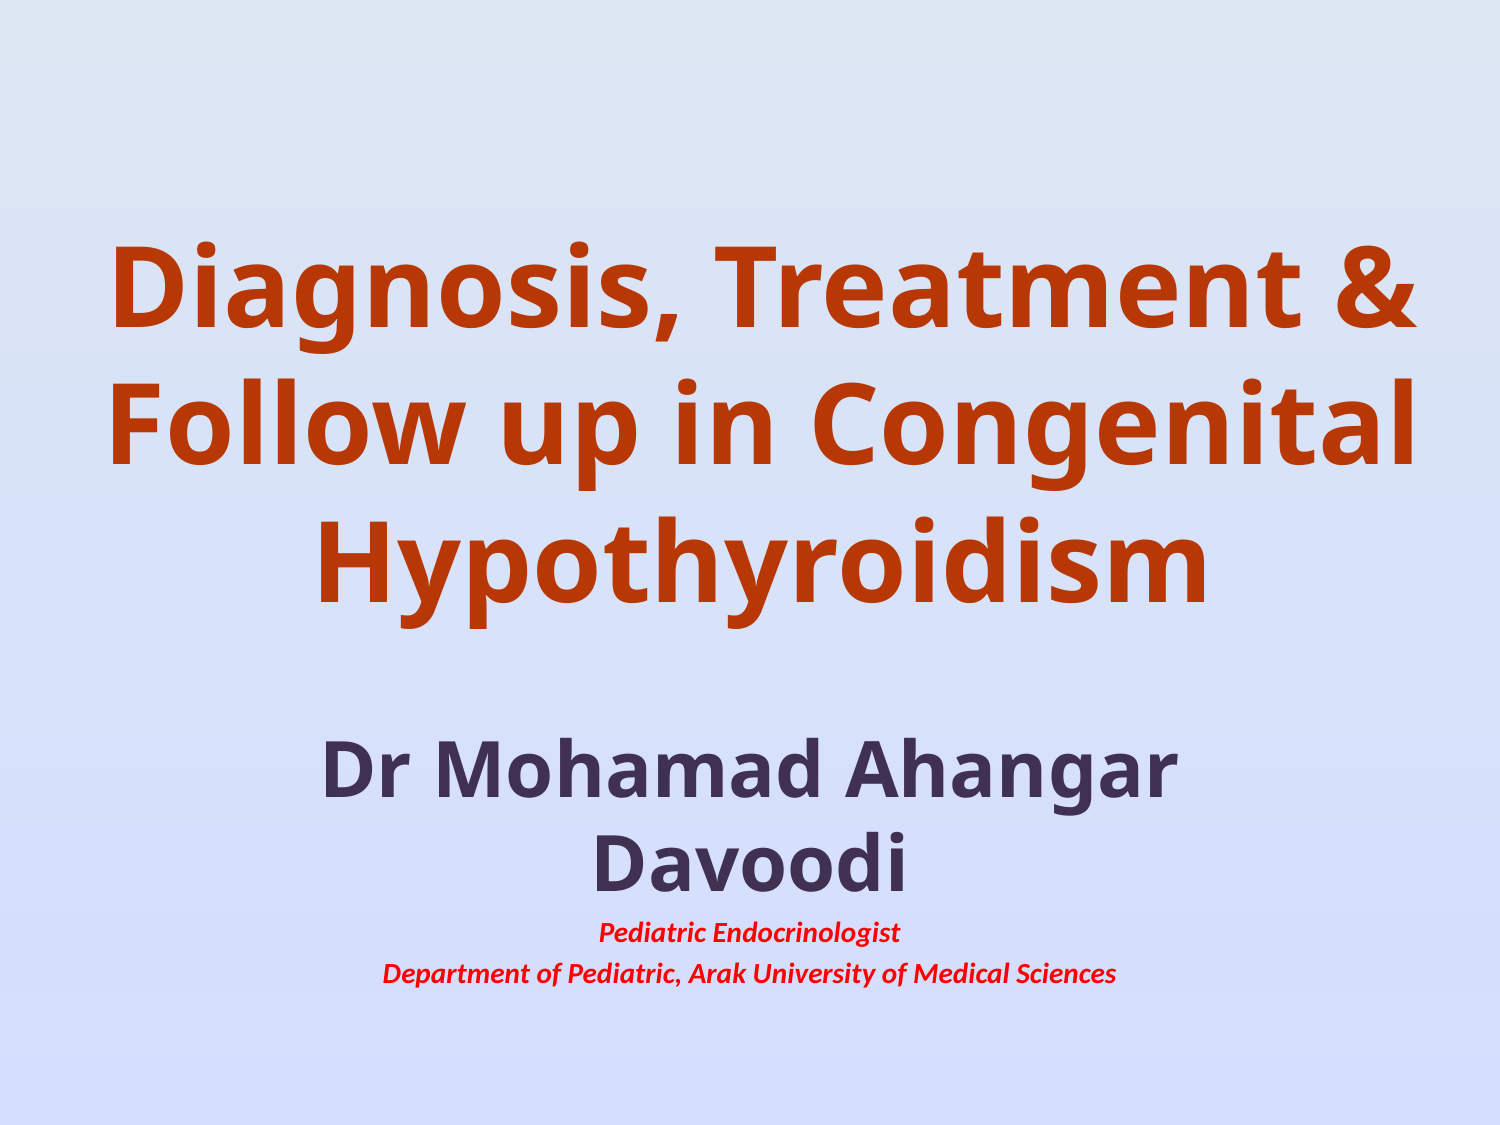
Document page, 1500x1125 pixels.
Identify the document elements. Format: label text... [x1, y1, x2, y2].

subtitle Dr Mohamad Ahangar Davoodi Pediatric Endocrinologist Department of Pediatric, Arak University of Medical Sciences [225, 712, 1275, 1000]
title Diagnosis, Treatment & Follow up in Congenital Hypothyroidism [87, 350, 1438, 625]
